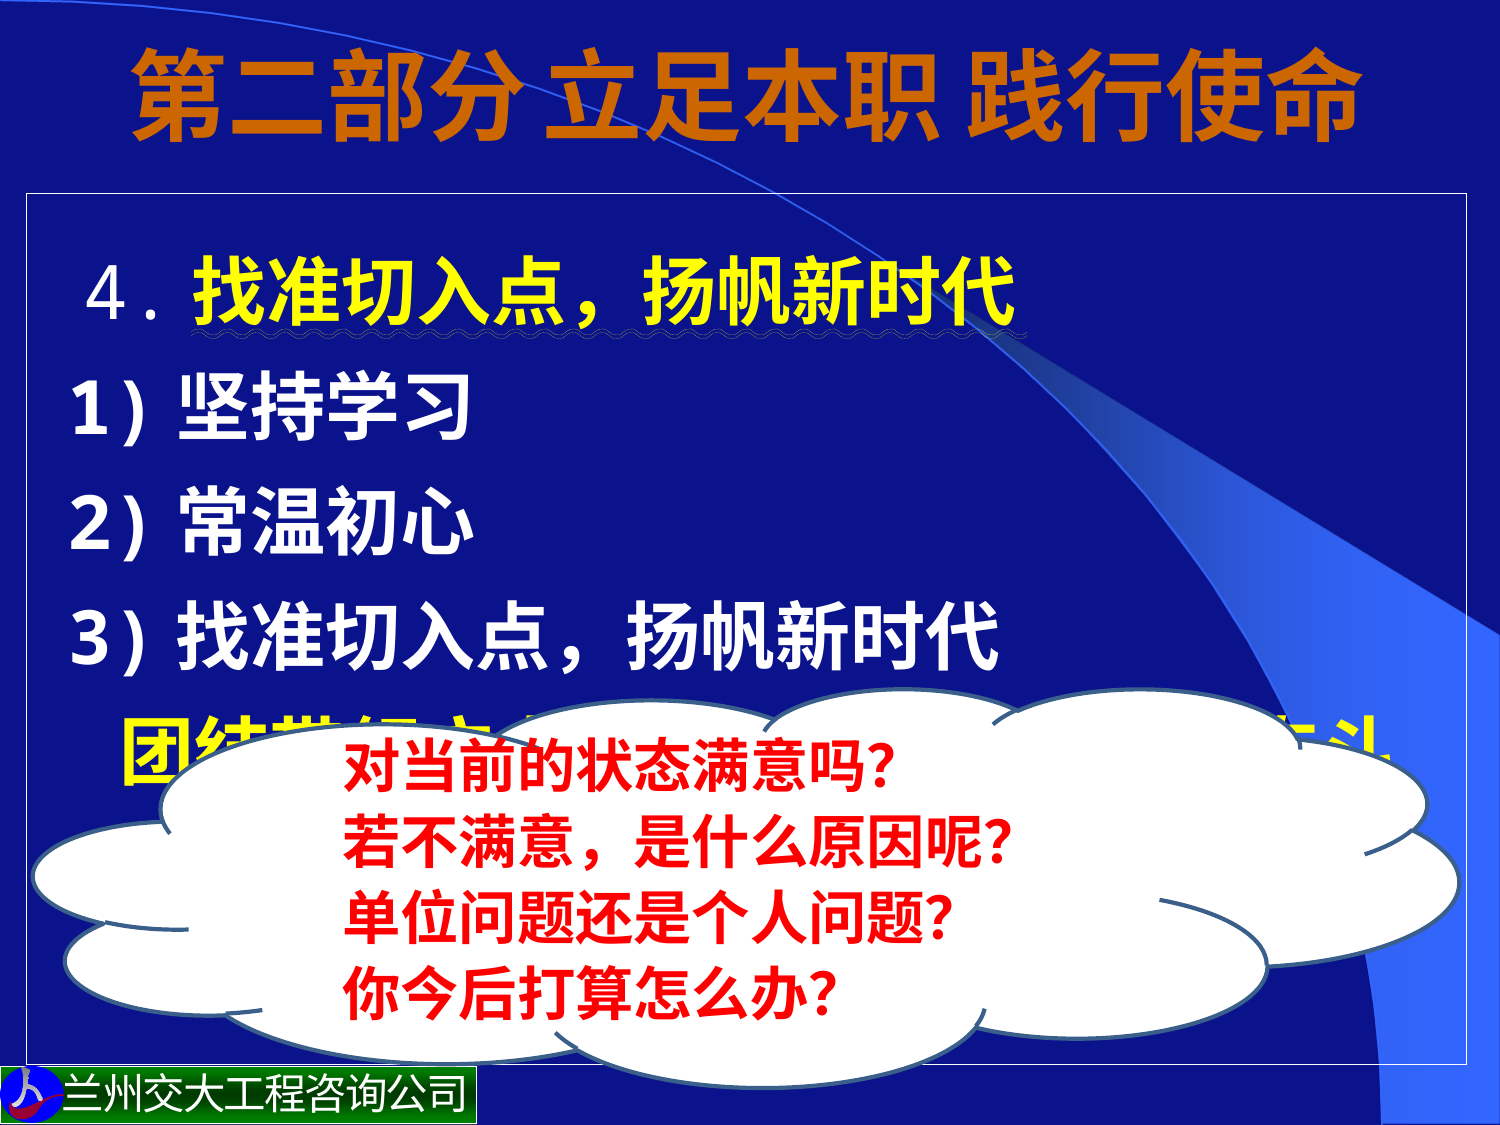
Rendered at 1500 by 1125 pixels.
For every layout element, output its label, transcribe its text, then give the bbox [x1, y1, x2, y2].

picture [0, 0, 1500, 1125]
title 第二部分 立足本职 践行使命 [26, 0, 1467, 188]
text_box 对当前的状态满意吗？ 若不满意，是什么原因呢？ 单位问题还是个人问题？ 你今后打算怎么办？ [30, 687, 1462, 1091]
list 4.找准切入点，扬帆新时代 1)坚持学习 2)常温初心 3)找准切入点，扬帆新时代 团结带领广大员工为企业发展努力奋斗 [26, 193, 1467, 1065]
